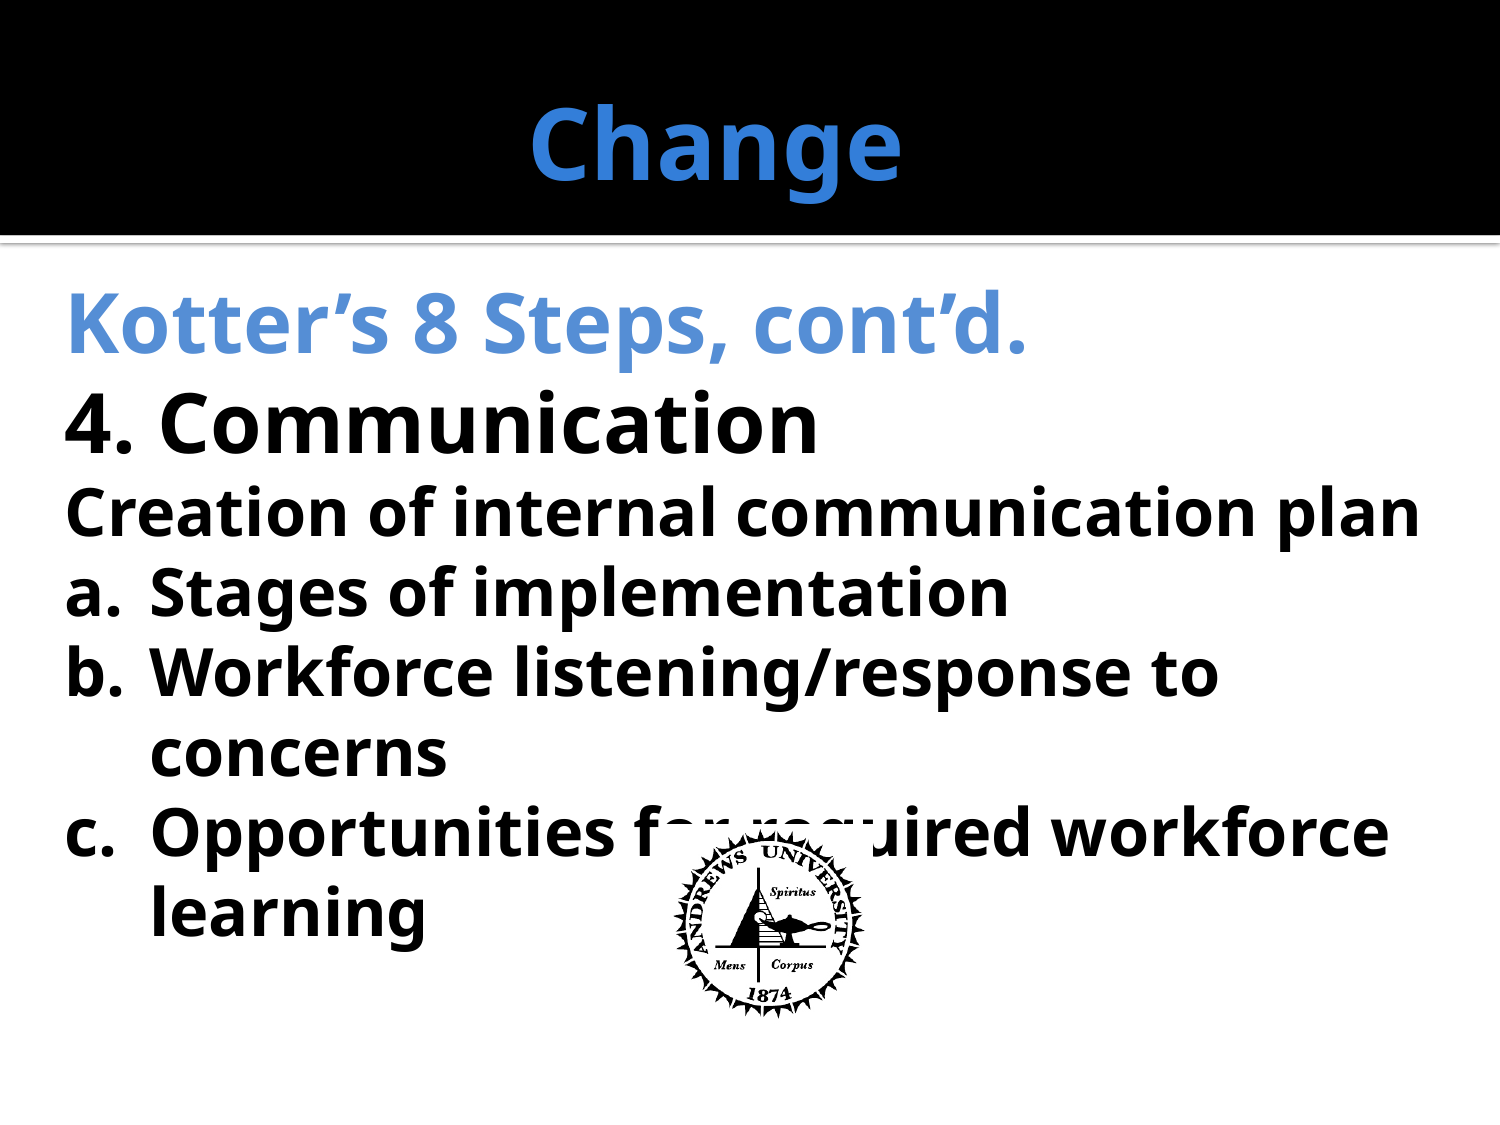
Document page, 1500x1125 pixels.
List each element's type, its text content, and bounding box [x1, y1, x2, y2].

title Change [37, 37, 1388, 243]
picture [662, 824, 873, 1025]
text_box Kotter’s 8 Steps, cont’d. 4. Communication Creation of internal communication plan Stages of implementation Workforce listening/response to concerns Opportunities for required workforce learning [50, 262, 1500, 1125]
